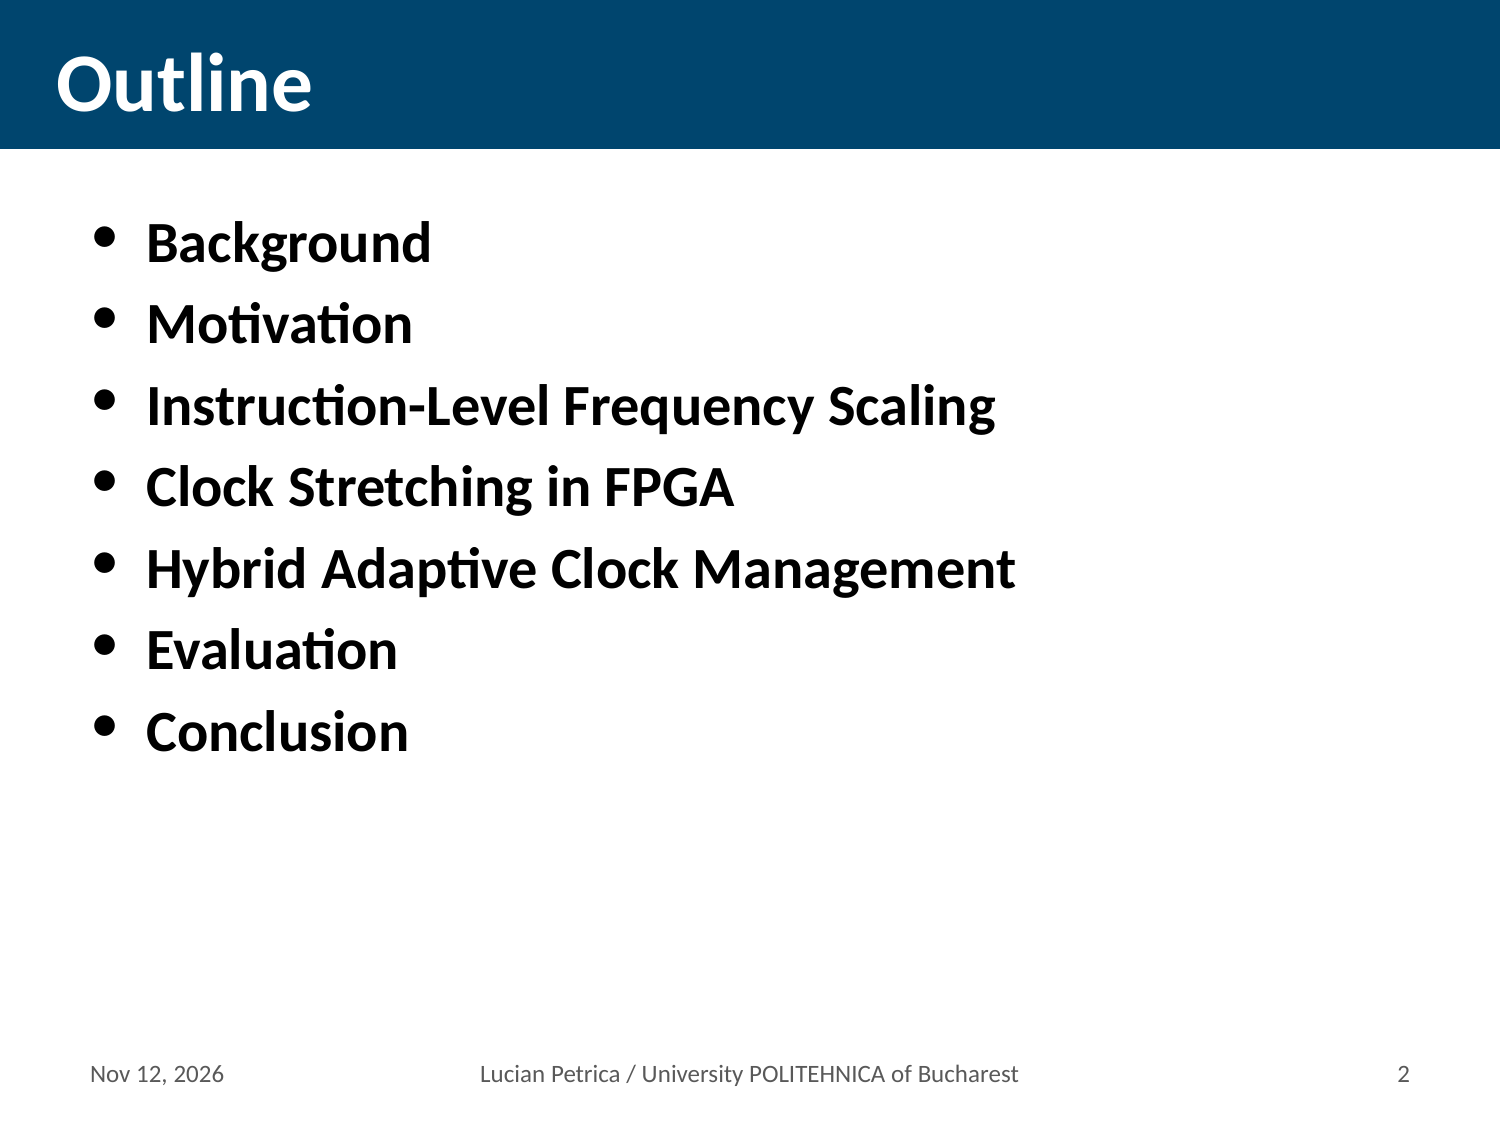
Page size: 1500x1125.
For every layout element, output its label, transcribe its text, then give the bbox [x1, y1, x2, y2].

list Background Motivation Instruction-Level Frequency Scaling Clock Stretching in FPGA Hybrid Adaptive Clock Management Evaluation Conclusion [75, 196, 1425, 1010]
slide_number 11-Mar-15 [75, 1042, 254, 1103]
footer Lucian Petrica / University POLITEHNICA of Bucharest [277, 1042, 1223, 1103]
title Outline [41, 15, 1459, 142]
slide_number 1 [1246, 1042, 1425, 1103]
